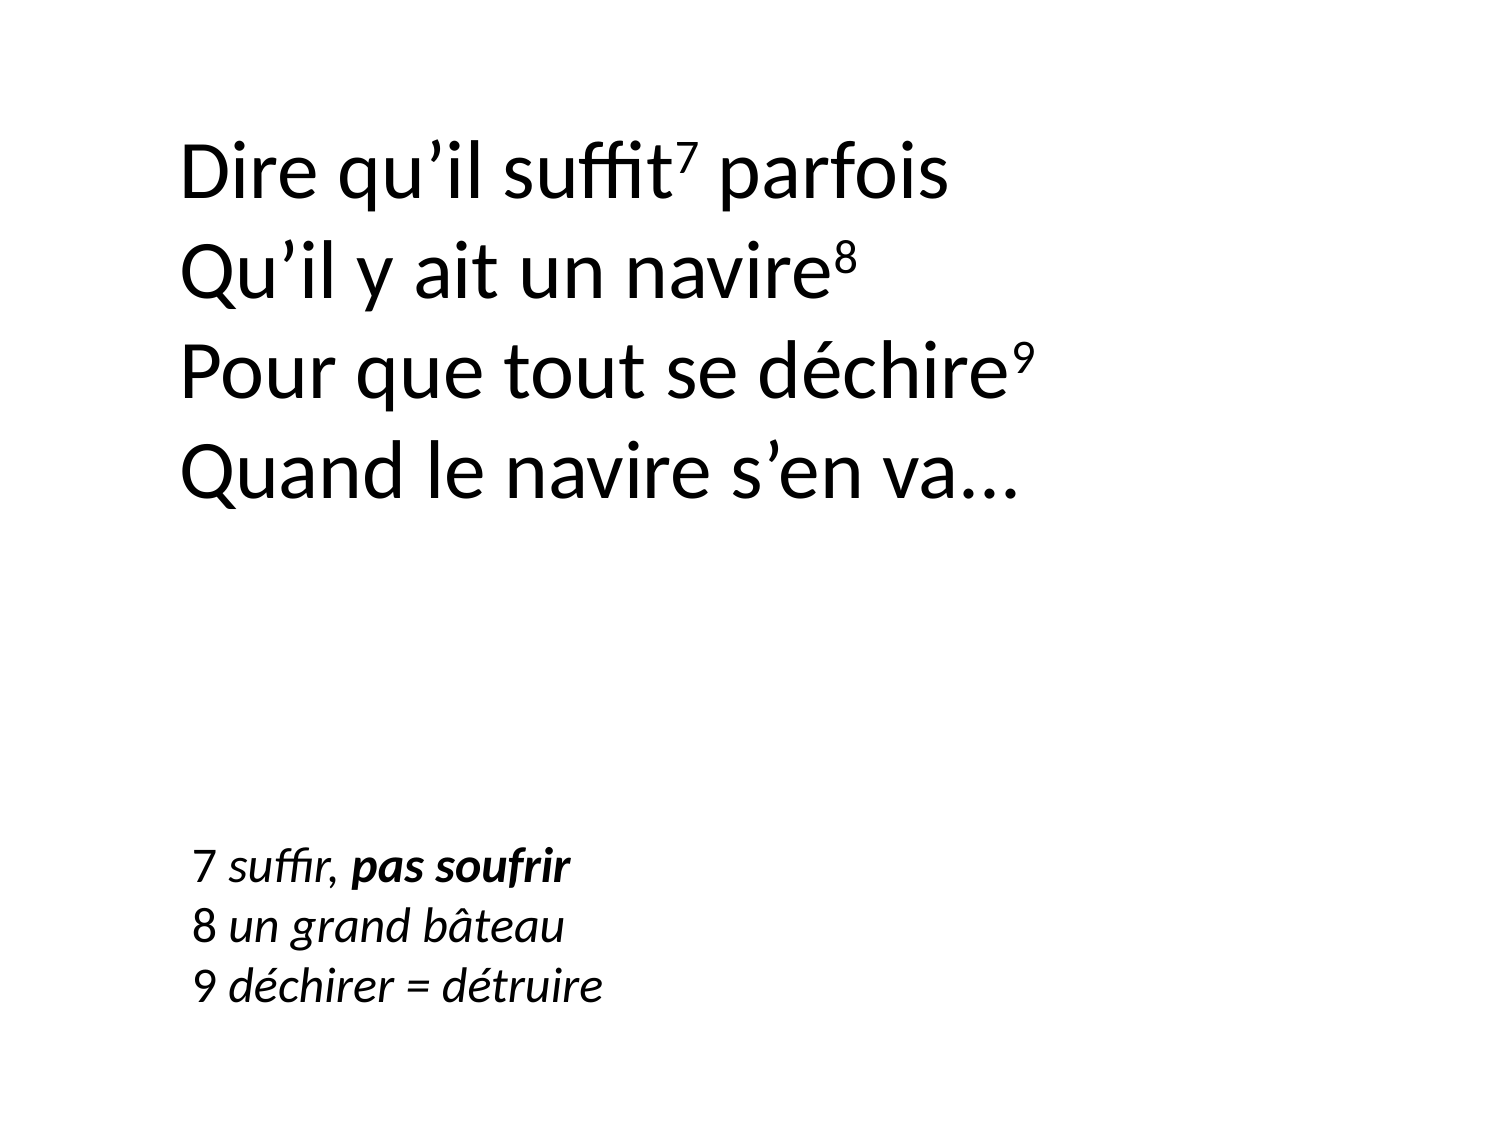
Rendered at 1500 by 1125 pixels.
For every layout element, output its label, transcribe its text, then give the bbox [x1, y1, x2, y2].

text_box Dire qu’il suffit7 parfois Qu’il y ait un navire8 Pour que tout se déchire9 Quand le navire s’en va... [164, 108, 1051, 523]
text_box 7 suffir, pas soufrir 8 un grand bâteau 9 déchirer = détruire [177, 824, 631, 1020]
